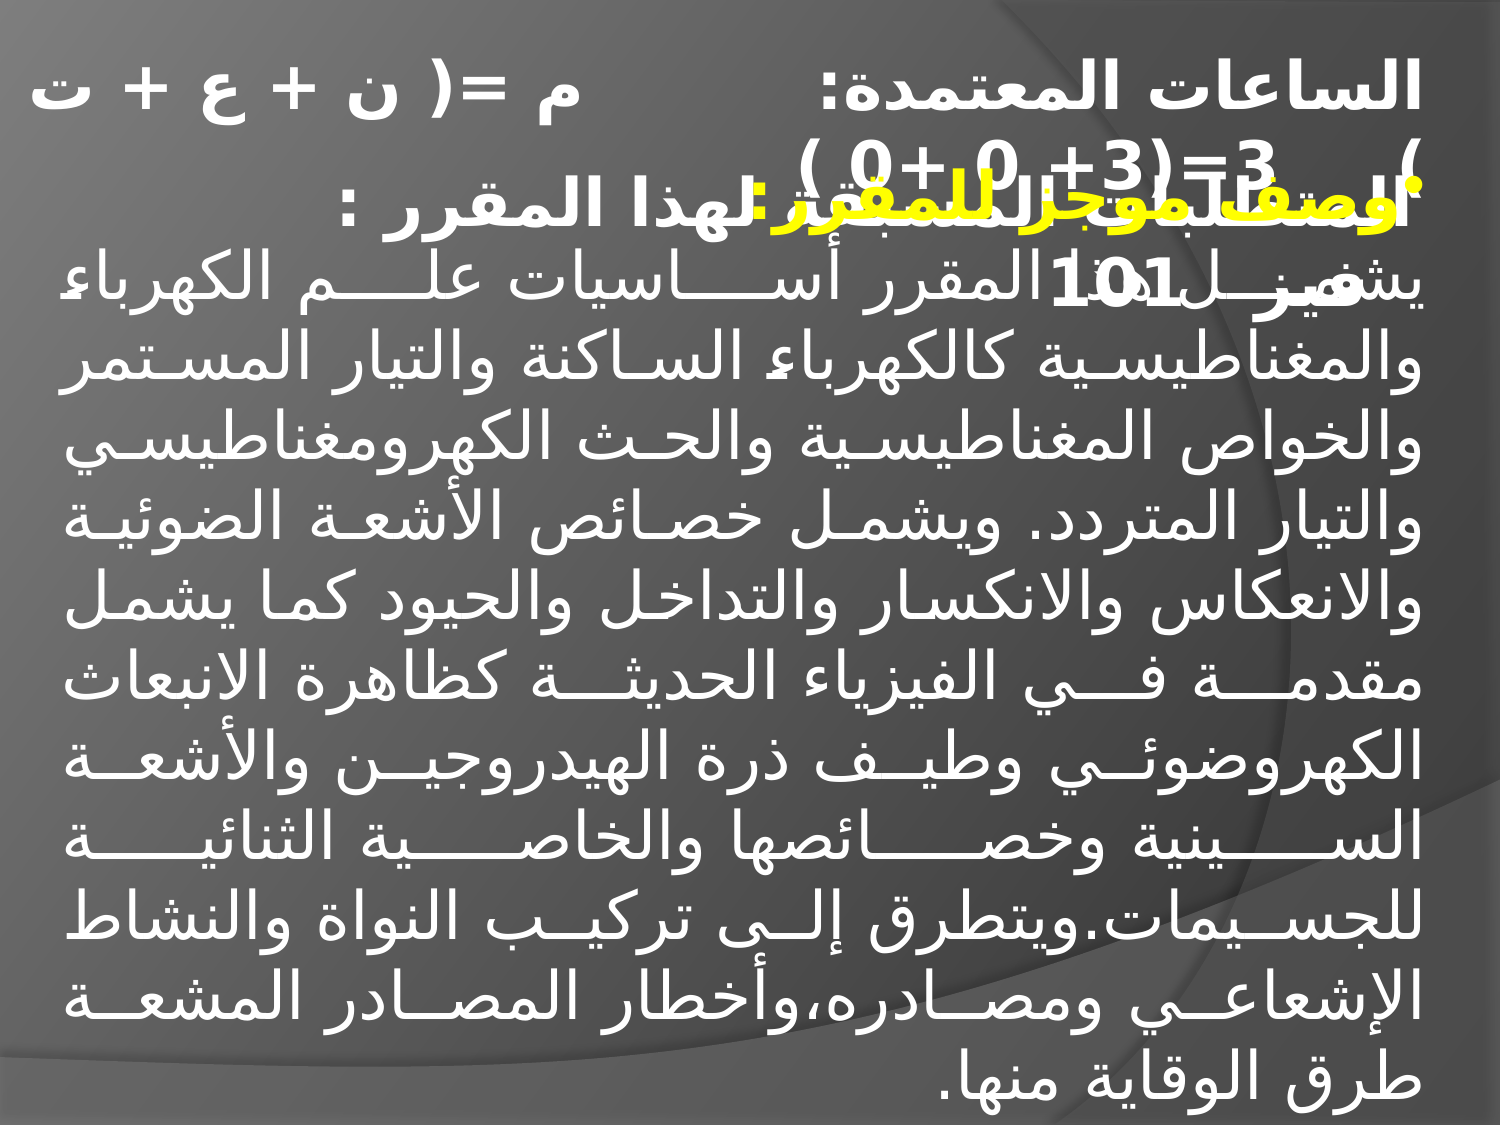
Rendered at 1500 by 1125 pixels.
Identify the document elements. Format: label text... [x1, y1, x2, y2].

text_box وصف موجز للمقرر: يشمل هذا المقرر أساسيات علم الكهرباء والمغناطيسية كالكهرباء الساكنة والتيار المستمر والخواص المغناطيسية والحث الكهرومغناطيسي والتيار المتردد. ويشمل خصائص الأشعة الضوئية والانعكاس والانكسار والتداخل والحيود كما يشمل مقدمة في الفيزياء الحديثة كظاهرة الانبعاث الكهروضوئي وطيف ذرة الهيدروجين والأشعة السينية وخصائصها والخاصية الثنائية للجسيمات.ويتطرق إلى تركيب النواة والنشاط الإشعاعي ومصادره،وأخطار المصادر المشعة طرق الوقاية منها. [46, 145, 1442, 1120]
text_box الساعات المعتمدة: م =( ن + ع + ت ) 3=(3+ 0 +0 ) [0, 35, 1442, 210]
